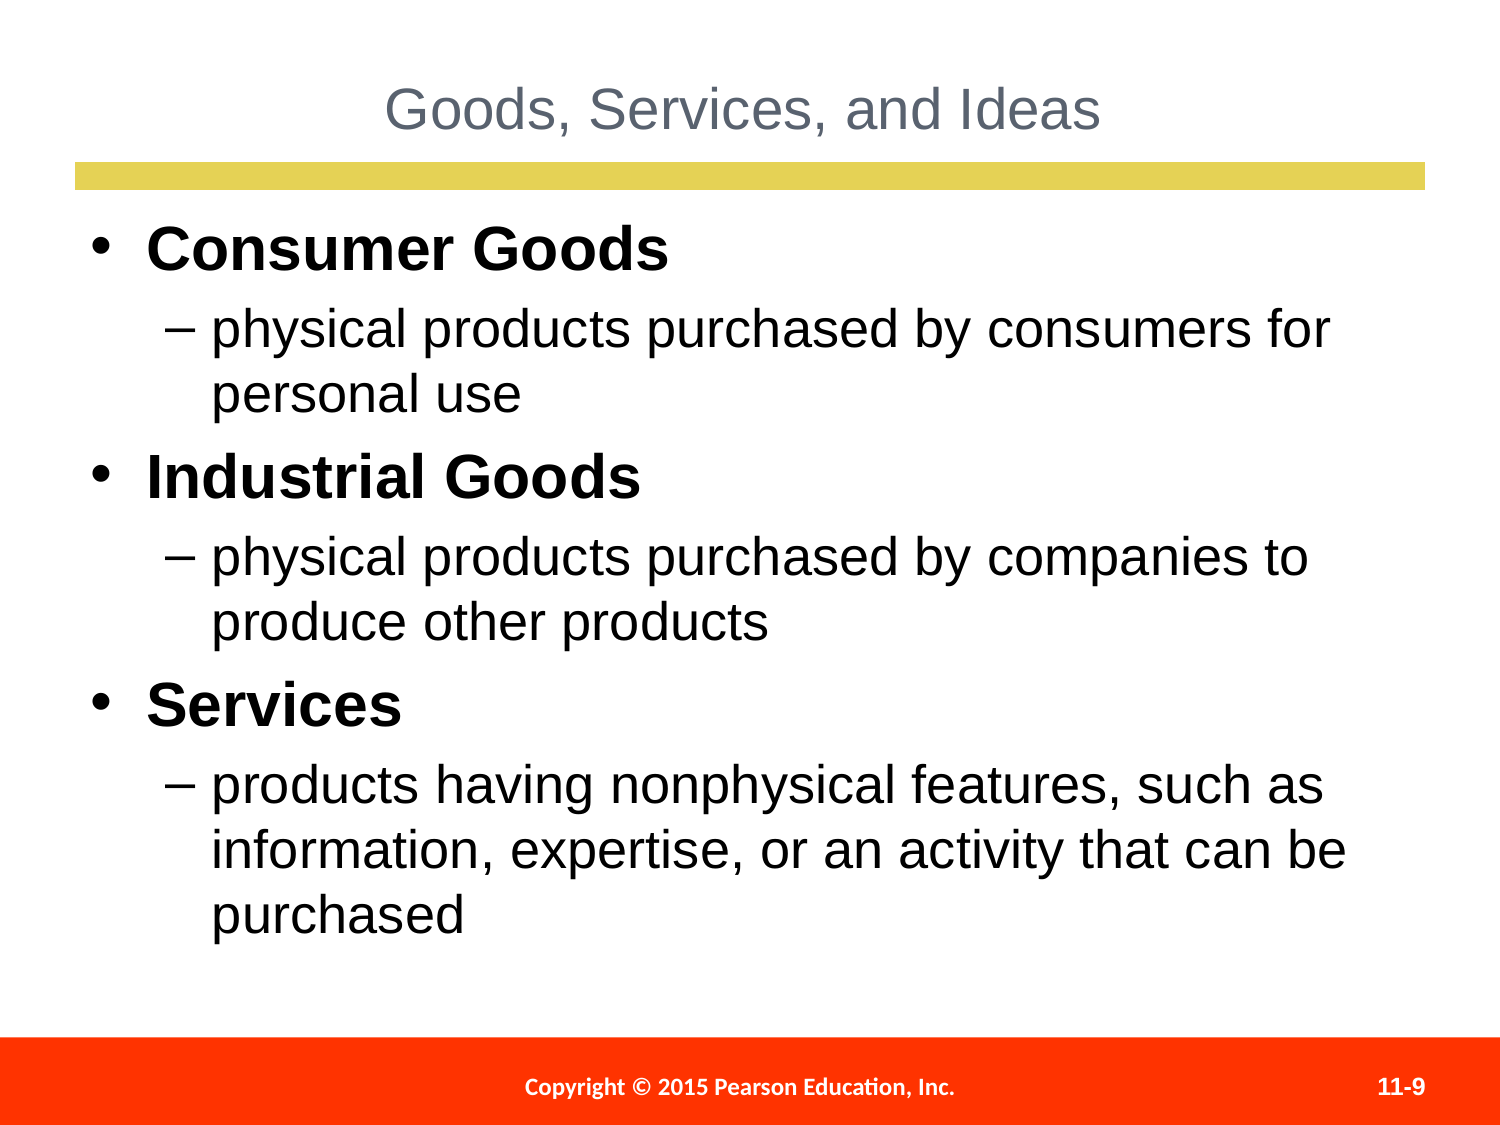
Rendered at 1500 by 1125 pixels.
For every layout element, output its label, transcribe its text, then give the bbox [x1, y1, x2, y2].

title Goods, Services, and Ideas [49, 12, 1438, 201]
list Consumer Goods physical products purchased by consumers for personal use Industrial Goods physical products purchased by companies to produce other products Services products having nonphysical features, such as information, expertise, or an activity that can be purchased [74, 199, 1426, 1006]
